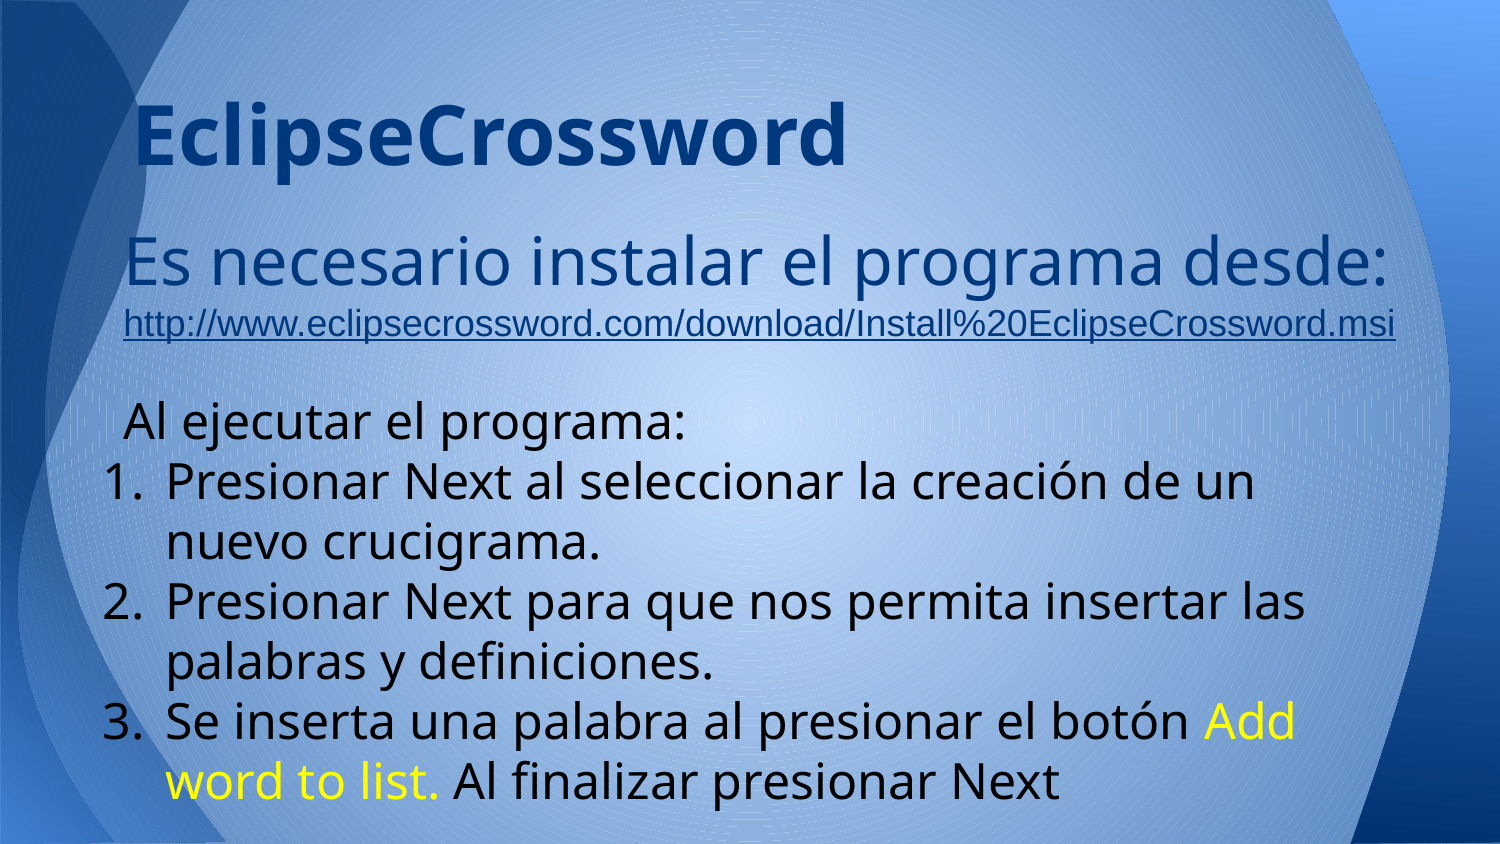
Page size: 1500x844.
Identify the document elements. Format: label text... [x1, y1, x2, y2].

list Es necesario instalar el programa desde: http://www.eclipsecrossword.com/download/Install%20EclipseCrossword.msi Al ejecutar el programa: Presionar Next al seleccionar la creación de un nuevo crucigrama. Presionar Next para que nos permita insertar las palabras y definiciones. Se inserta una palabra al presionar el botón Add word to list. Al finalizar presionar Next [75, 204, 1425, 800]
title EclipseCrossword [75, 33, 1425, 197]
